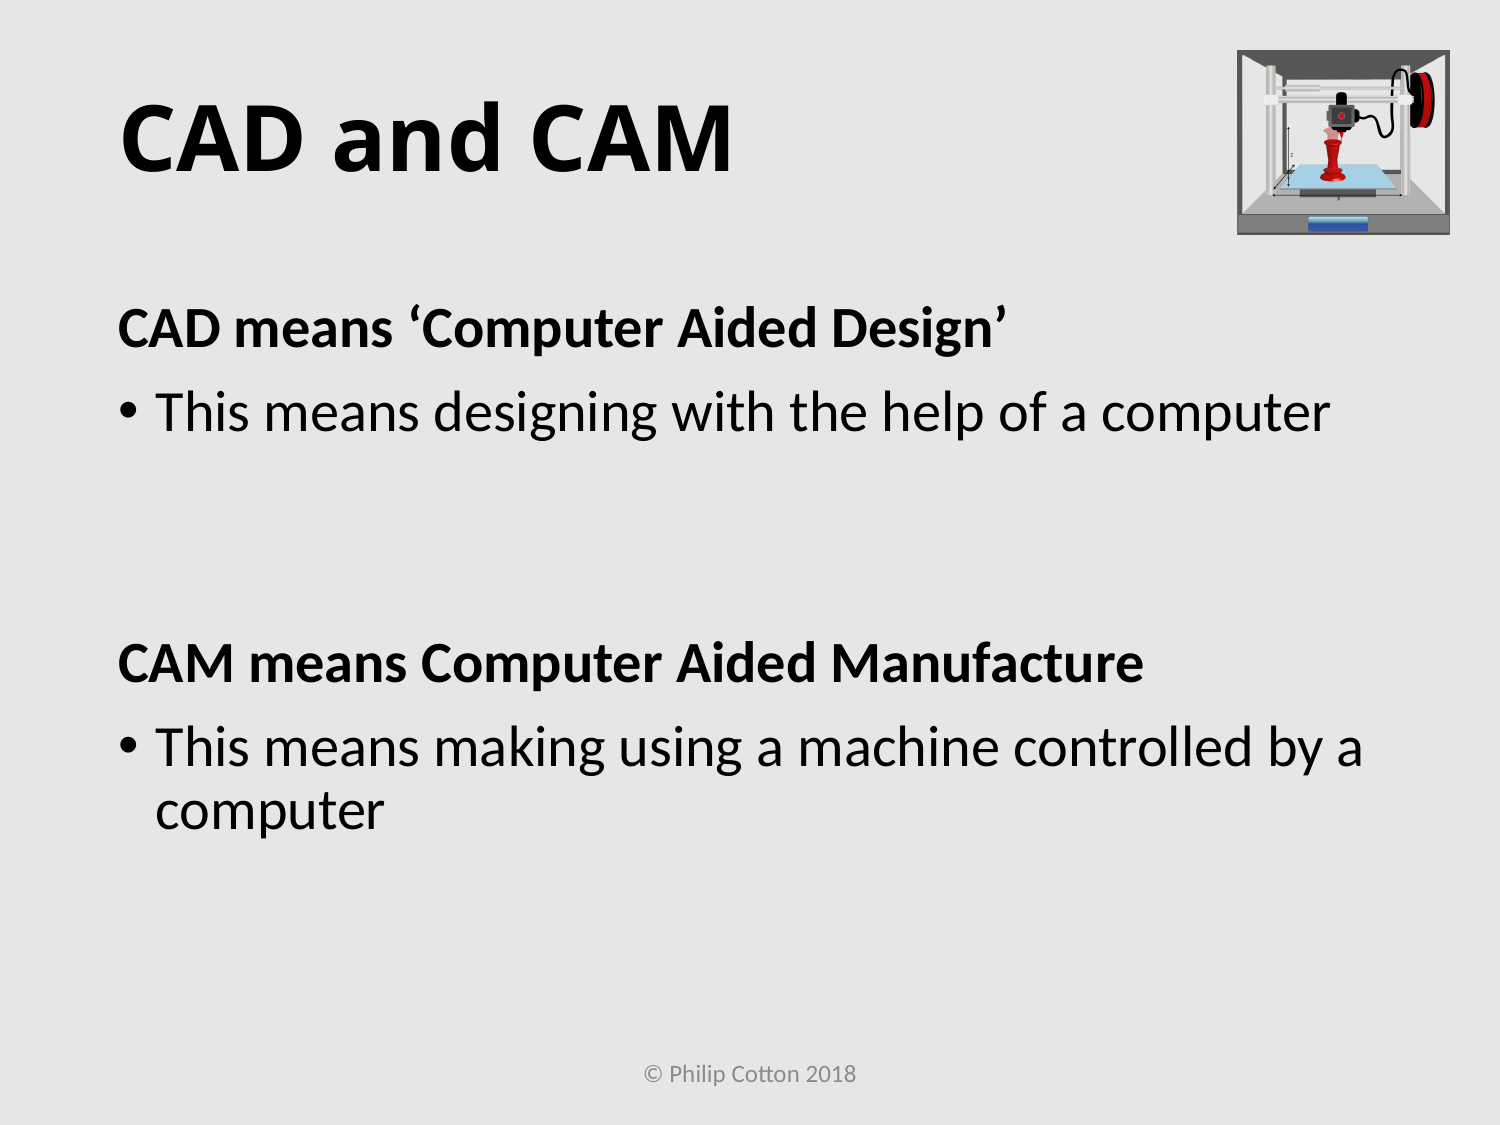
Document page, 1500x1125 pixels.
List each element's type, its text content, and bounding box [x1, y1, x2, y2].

title CAD and CAM [103, 33, 1397, 251]
list CAD means ‘Computer Aided Design’ This means designing with the help of a computer CAM means Computer Aided Manufacture This means making using a machine controlled by a computer [103, 289, 1397, 1004]
footer © Philip Cotton 2018 [496, 1042, 1004, 1103]
picture [1237, 50, 1450, 235]
